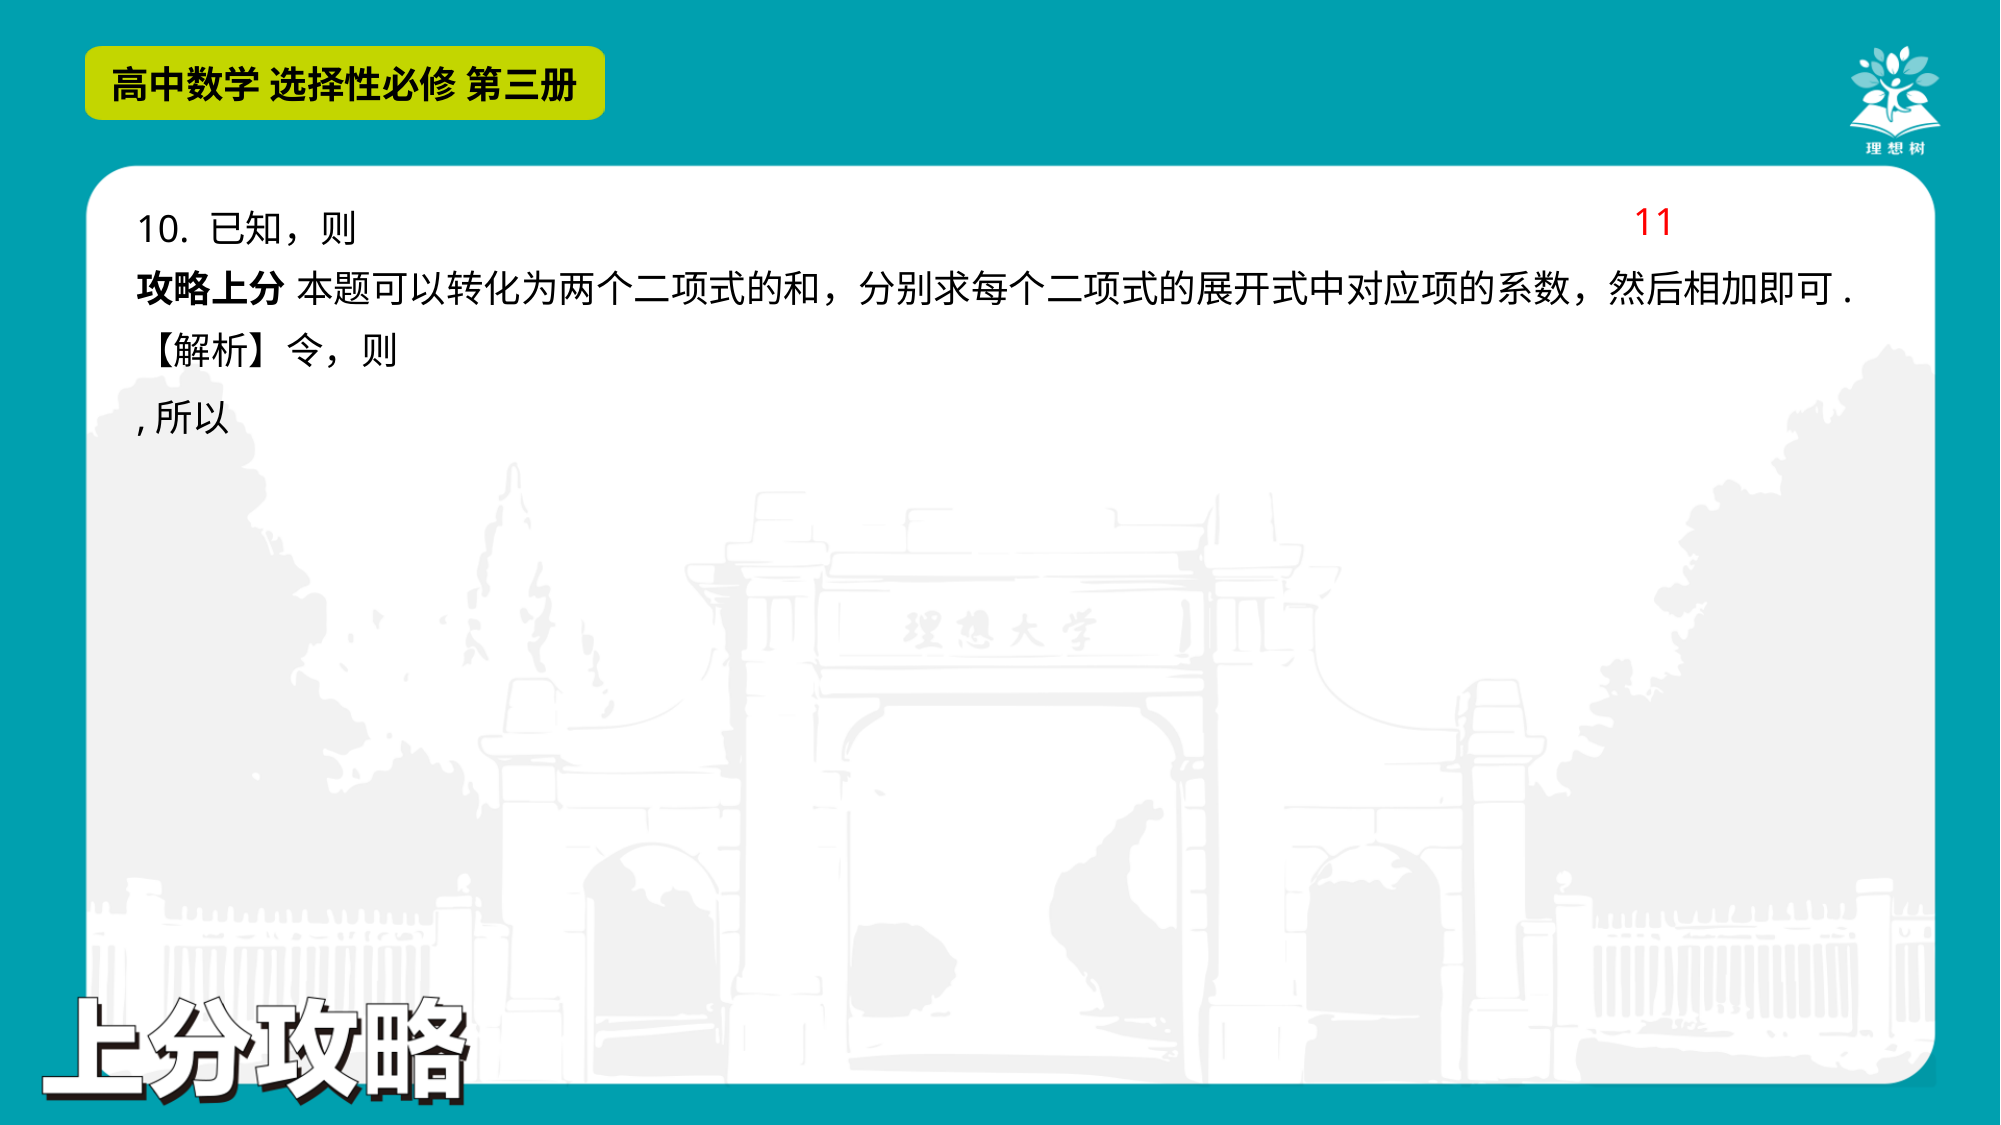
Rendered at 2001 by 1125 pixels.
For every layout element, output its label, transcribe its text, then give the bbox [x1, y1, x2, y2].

text_box 11 [1619, 176, 1691, 237]
picture [0, 0, 2000, 1125]
text_box 攻略上分 本题可以转化为两个二项式的和，分别求每个二项式的展开式中对应项的系数，然后相加即可. [136, 243, 1865, 303]
